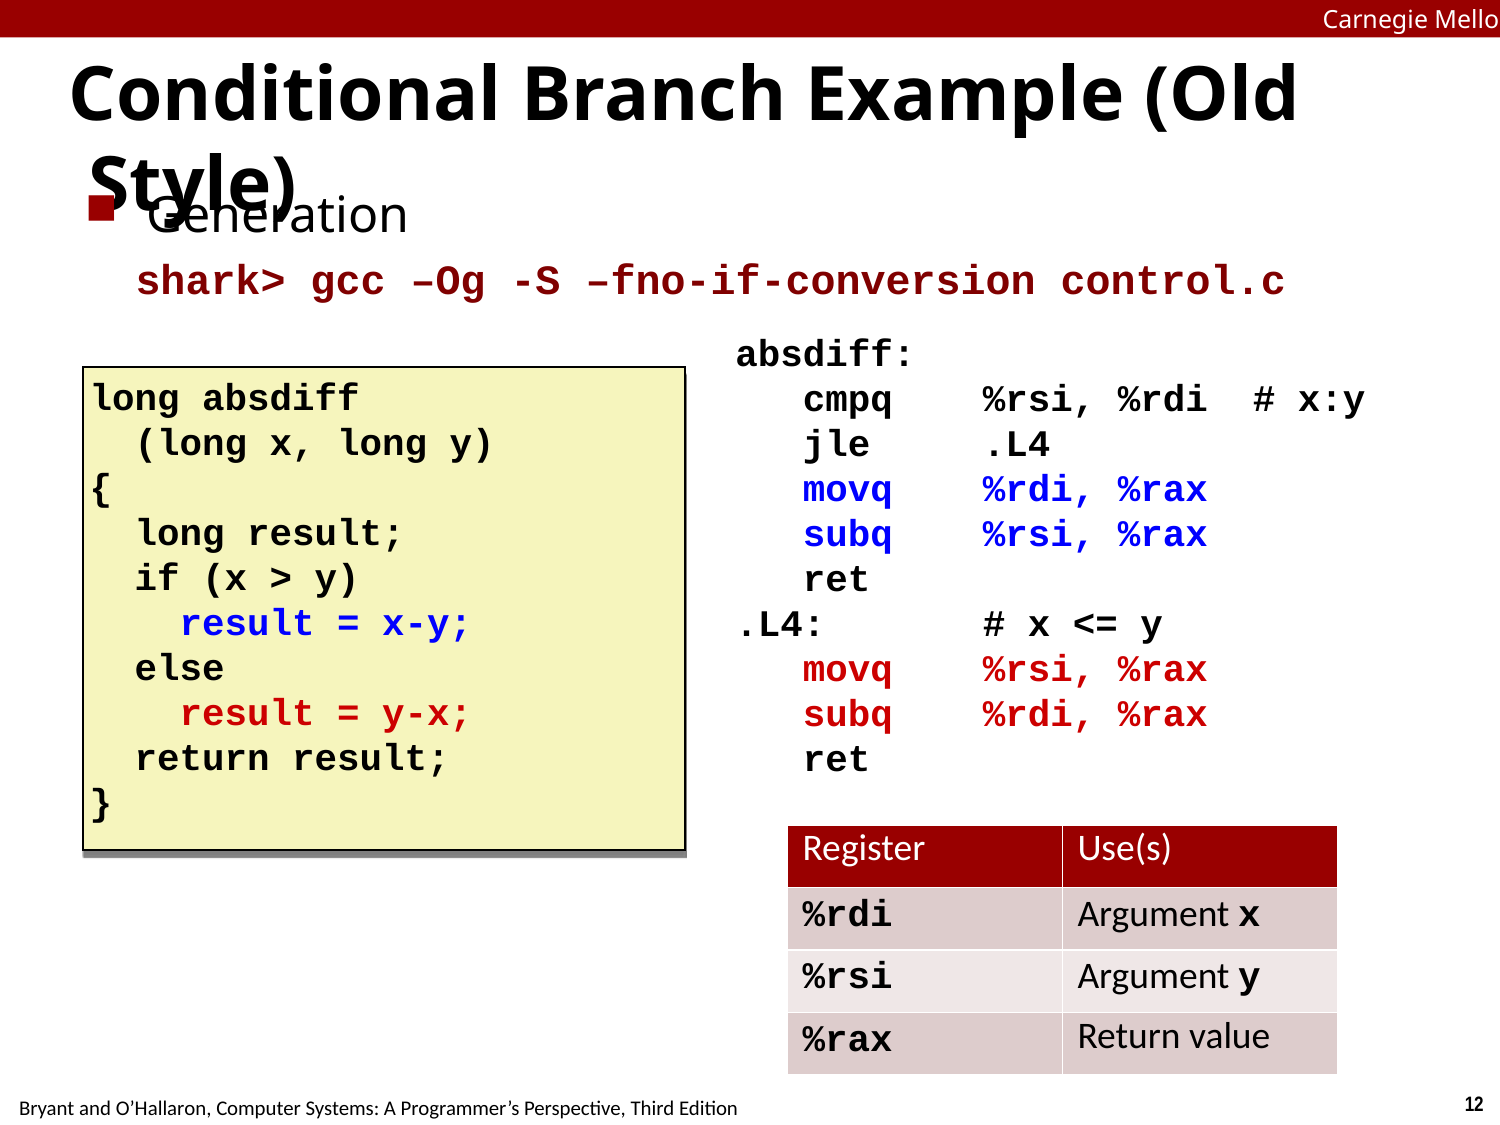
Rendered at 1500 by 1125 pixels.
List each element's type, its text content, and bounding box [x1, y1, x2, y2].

list Generation shark> gcc –Og -S –fno-if-conversion control.c [75, 174, 1413, 346]
table_cell %rsi [788, 951, 1062, 1012]
text_box absdiff: cmpq %rsi, %rdi # x:y jle .L4 movq %rdi, %rax subq %rsi, %rax ret .L4: # x <= y movq %rsi, %rax subq %rdi, %rax ret [729, 322, 1450, 1113]
text_box long absdiff (long x, long y) { long result; if (x > y) result = x-y; else result = y-x; return result; } [83, 366, 686, 850]
table_cell Argument x [1063, 888, 1337, 949]
title Conditional Branch Example (Old Style) [62, 41, 1438, 230]
text_box [0, 0, 1500, 38]
text_box Carnegie Mellon [1322, 3, 1500, 33]
table_cell %rax [788, 1013, 1062, 1074]
table_cell %rdi [788, 888, 1062, 949]
table_cell Return value [1063, 1013, 1337, 1074]
table_header Use(s) [1063, 826, 1337, 887]
table_header Register [788, 826, 1062, 887]
table_cell Argument y [1063, 951, 1337, 1012]
